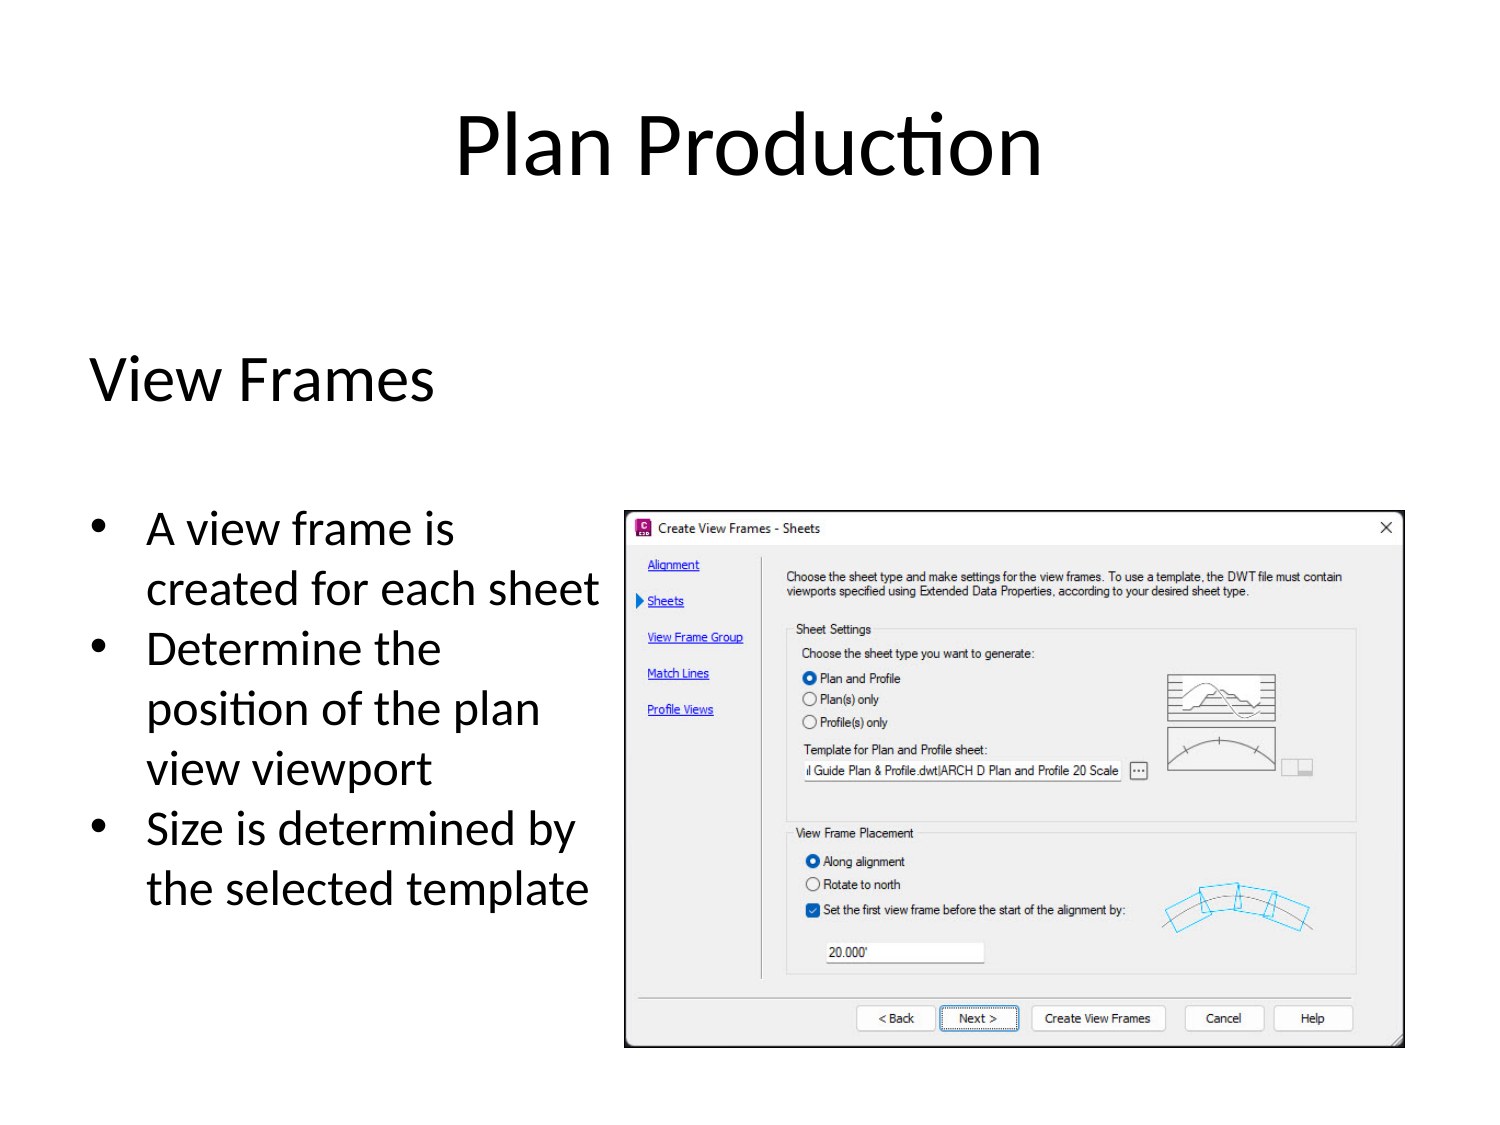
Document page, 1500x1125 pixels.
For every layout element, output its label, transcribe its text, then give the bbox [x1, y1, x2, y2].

picture [624, 510, 1405, 1048]
title Plan Production [75, 45, 1425, 233]
text_box View Frames A view frame is created for each sheet Determine the position of the plan view viewport Size is determined by the selected template [75, 327, 625, 983]
